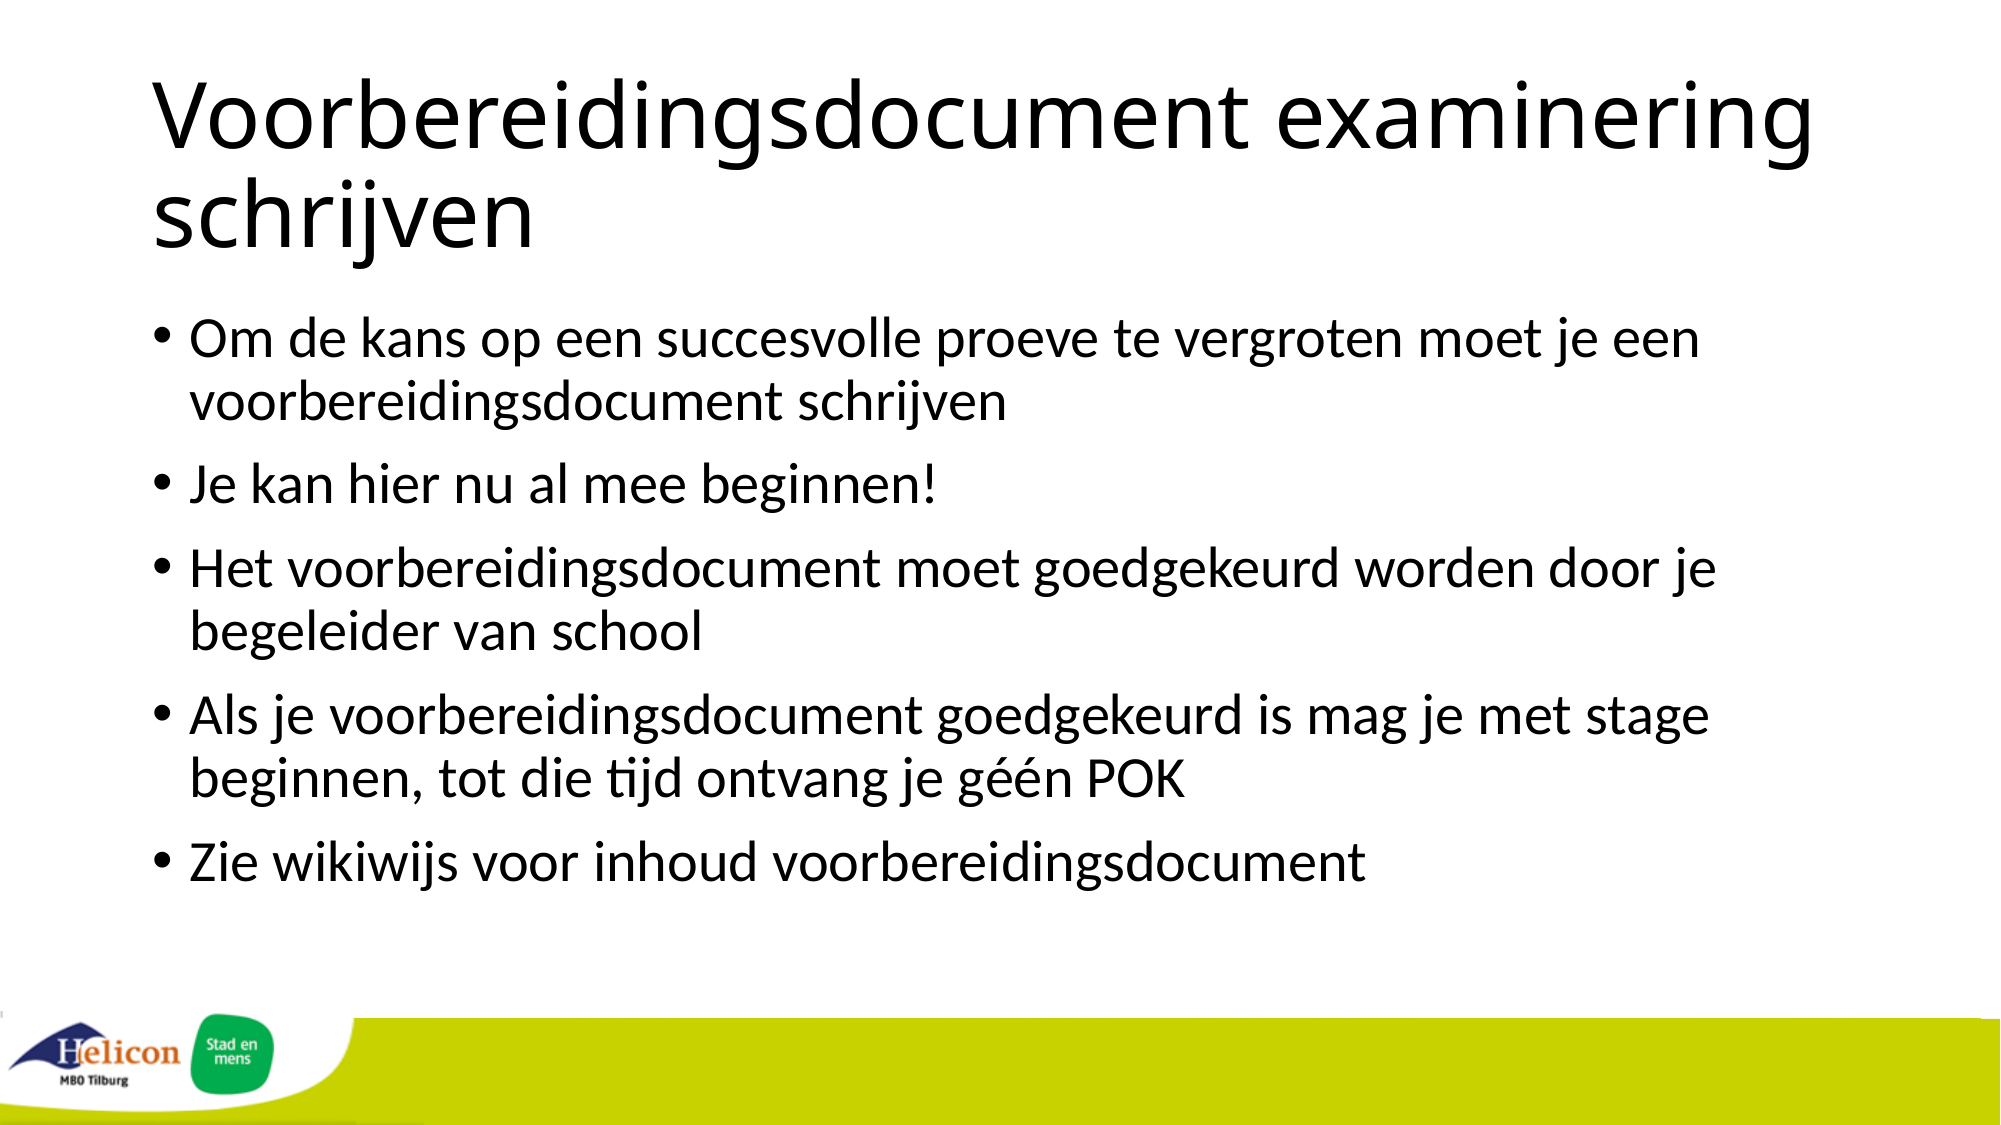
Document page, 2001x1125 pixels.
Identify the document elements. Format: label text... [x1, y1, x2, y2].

title Voorbereidingsdocument examinering schrijven [137, 59, 1863, 278]
list Om de kans op een succesvolle proeve te vergroten moet je een voorbereidingsdocument schrijven Je kan hier nu al mee beginnen! Het voorbereidingsdocument moet goedgekeurd worden door je begeleider van school Als je voorbereidingsdocument goedgekeurd is mag je met stage beginnen, tot die tijd ontvang je géén POK Zie wikiwijs voor inhoud voorbereidingsdocument [137, 299, 1863, 1014]
picture [0, 1011, 424, 1125]
